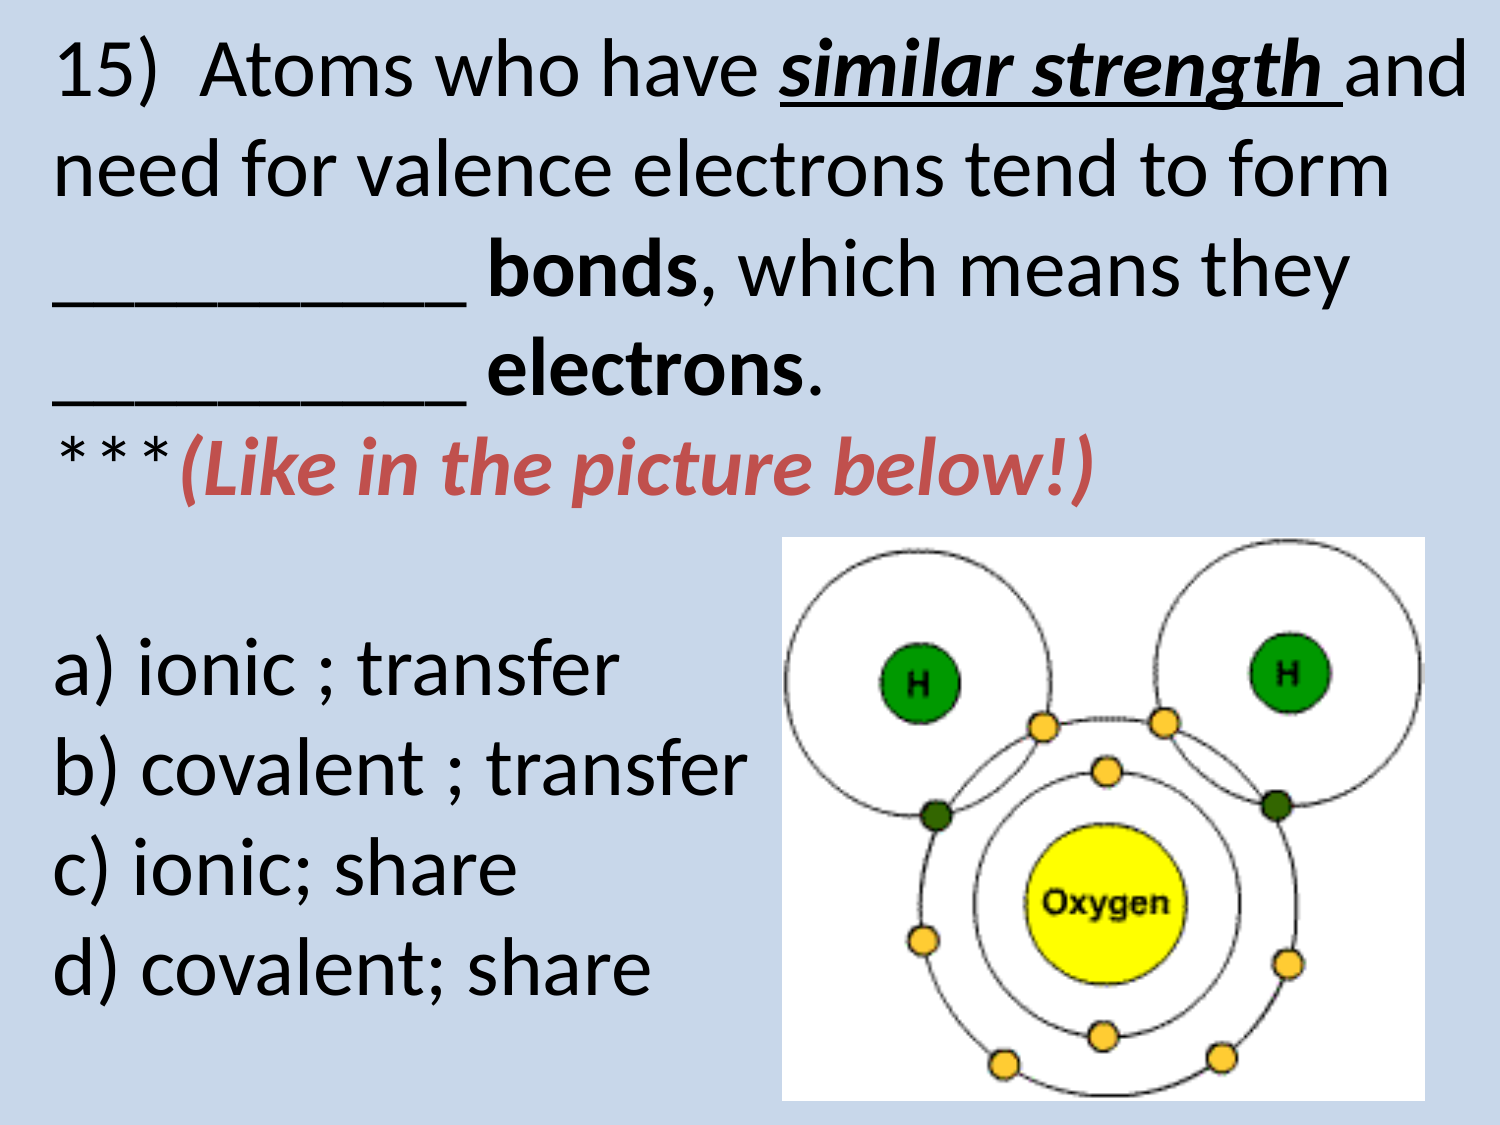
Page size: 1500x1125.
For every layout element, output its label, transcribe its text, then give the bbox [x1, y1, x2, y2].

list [782, 537, 1426, 1101]
title 15) Atoms who have similar strength and need for valence electrons tend to form __________ bonds, which means they __________ electrons. ***(Like in the picture below!) a) ionic ; transfer b) covalent ; transfer c) ionic; share d) covalent; share [37, 0, 1500, 1025]
